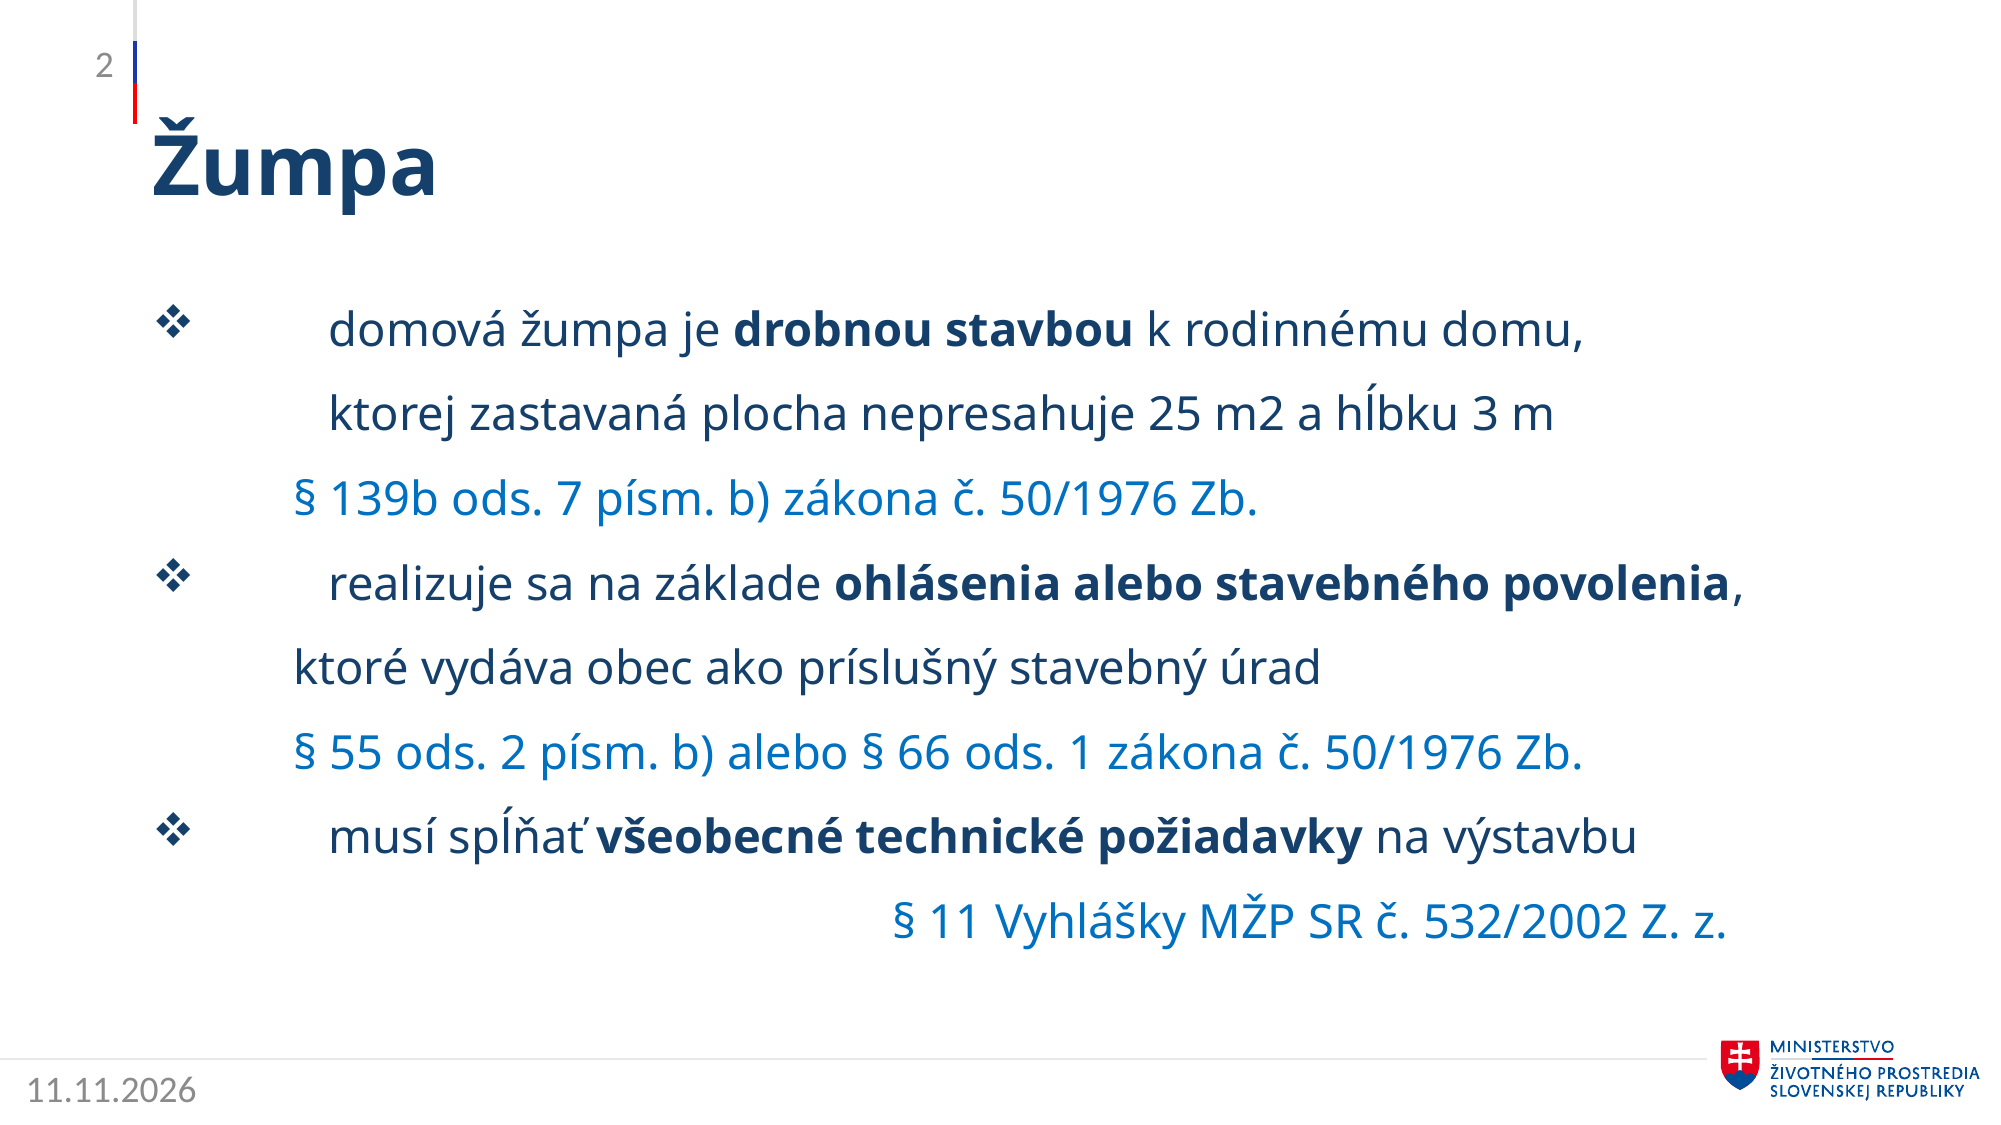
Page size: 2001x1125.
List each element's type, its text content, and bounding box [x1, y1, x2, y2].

slide_number 2 [10, 32, 129, 92]
title Žumpa [137, 59, 1863, 263]
slide_number 25. 4. 2022 [10, 1058, 247, 1118]
list domová žumpa je drobnou stavbou k rodinnému domu, ktorej zastavaná plocha nepresahuje 25 m2 a hĺbku 3 m § 139b ods. 7 písm. b) zákona č. 50/1976 Zb. realizuje sa na základe ohlásenia alebo stavebného povolenia, ktoré vydáva obec ako príslušný stavebný úrad § 55 ods. 2 písm. b) alebo § 66 ods. 1 zákona č. 50/1976 Zb. musí spĺňať všeobecné technické požiadavky na výstavbu § 11 Vyhlášky MŽP SR č. 532/2002 Z. z. [137, 263, 1863, 1017]
